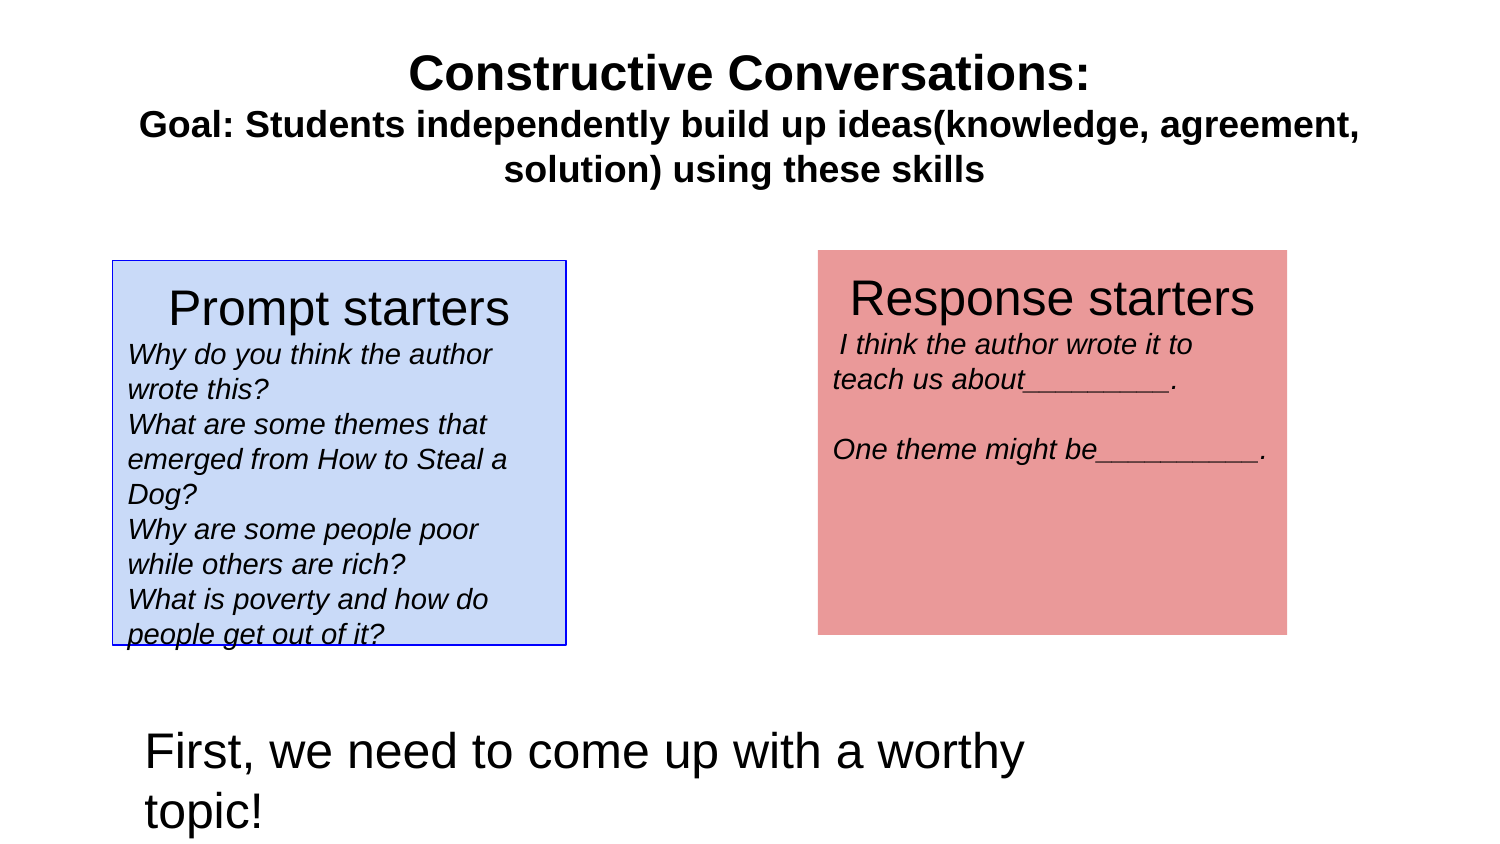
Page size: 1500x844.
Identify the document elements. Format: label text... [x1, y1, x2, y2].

title Constructive Conversations: Goal: Students independently build up ideas(knowledge, agreement, solution) using these skills [112, 22, 1388, 206]
text_box Response starters I think the author wrote it to teach us about_________. One theme might be__________. [817, 250, 1288, 635]
text_box First, we need to come up with a worthy topic! [129, 703, 1168, 815]
subtitle Prompt starters Why do you think the author wrote this? What are some themes that emerged from How to Steal a Dog? Why are some people poor while others are rich? What is poverty and how do people get out of it? [112, 260, 566, 646]
